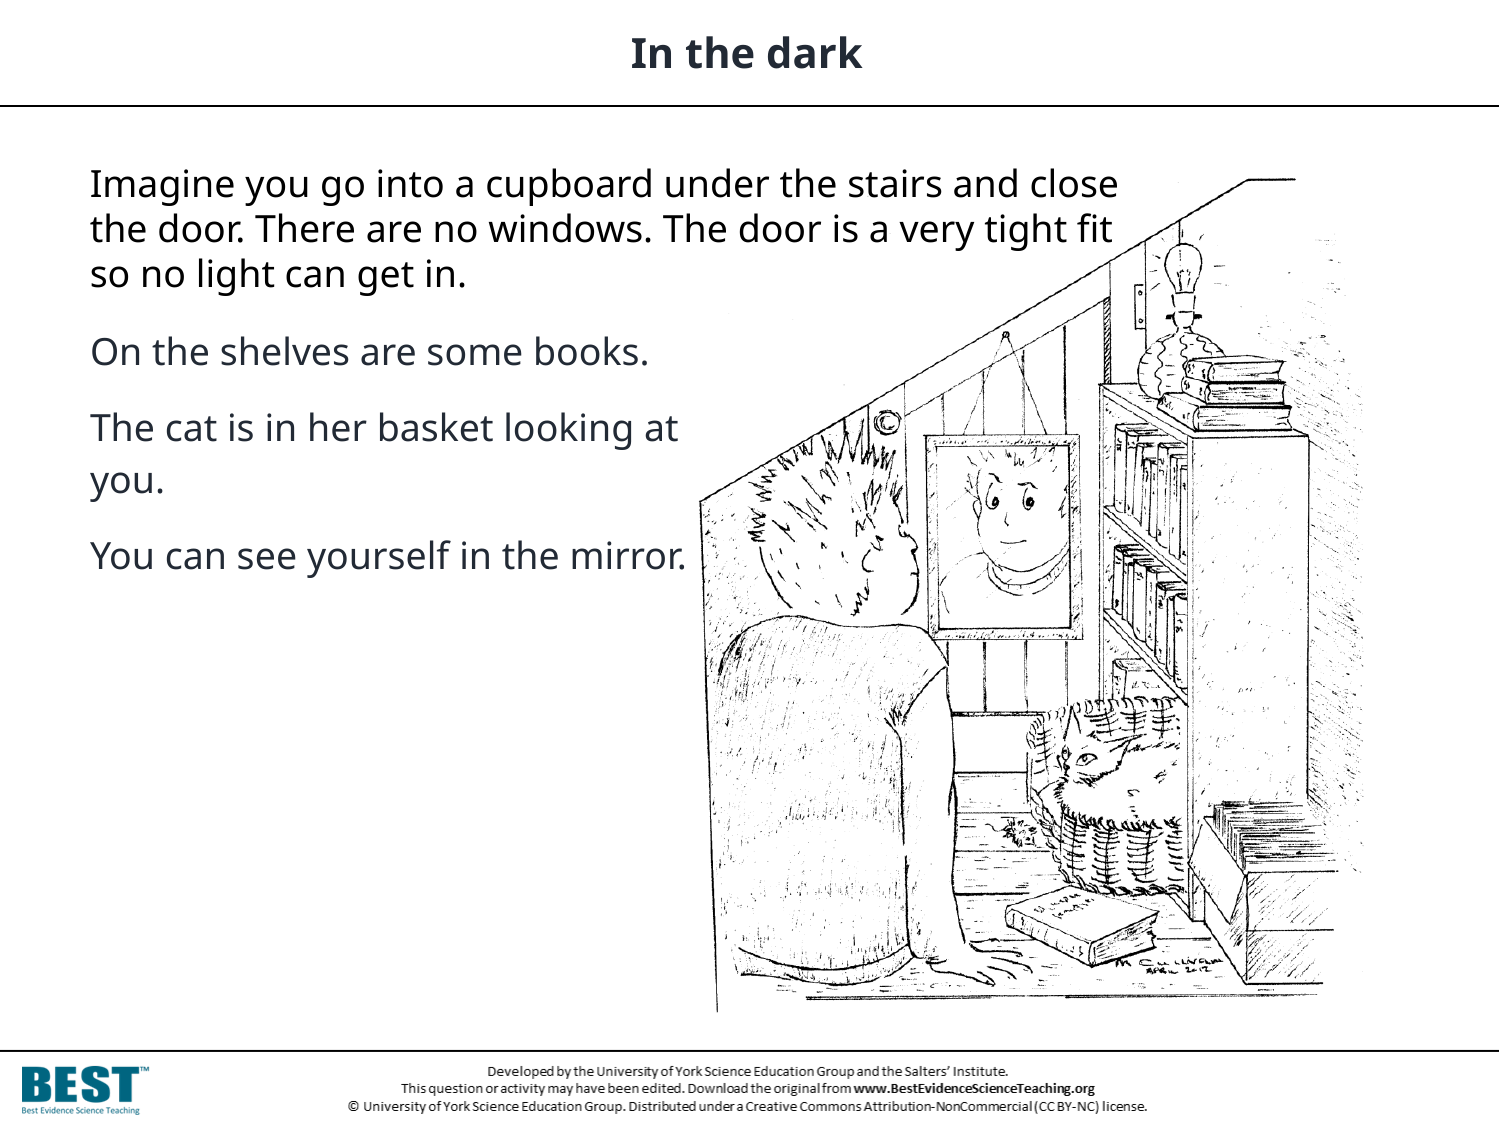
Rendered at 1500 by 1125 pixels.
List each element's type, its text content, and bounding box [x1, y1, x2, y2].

text_box In the dark [23, 4, 1471, 99]
picture [0, 105, 1500, 1125]
